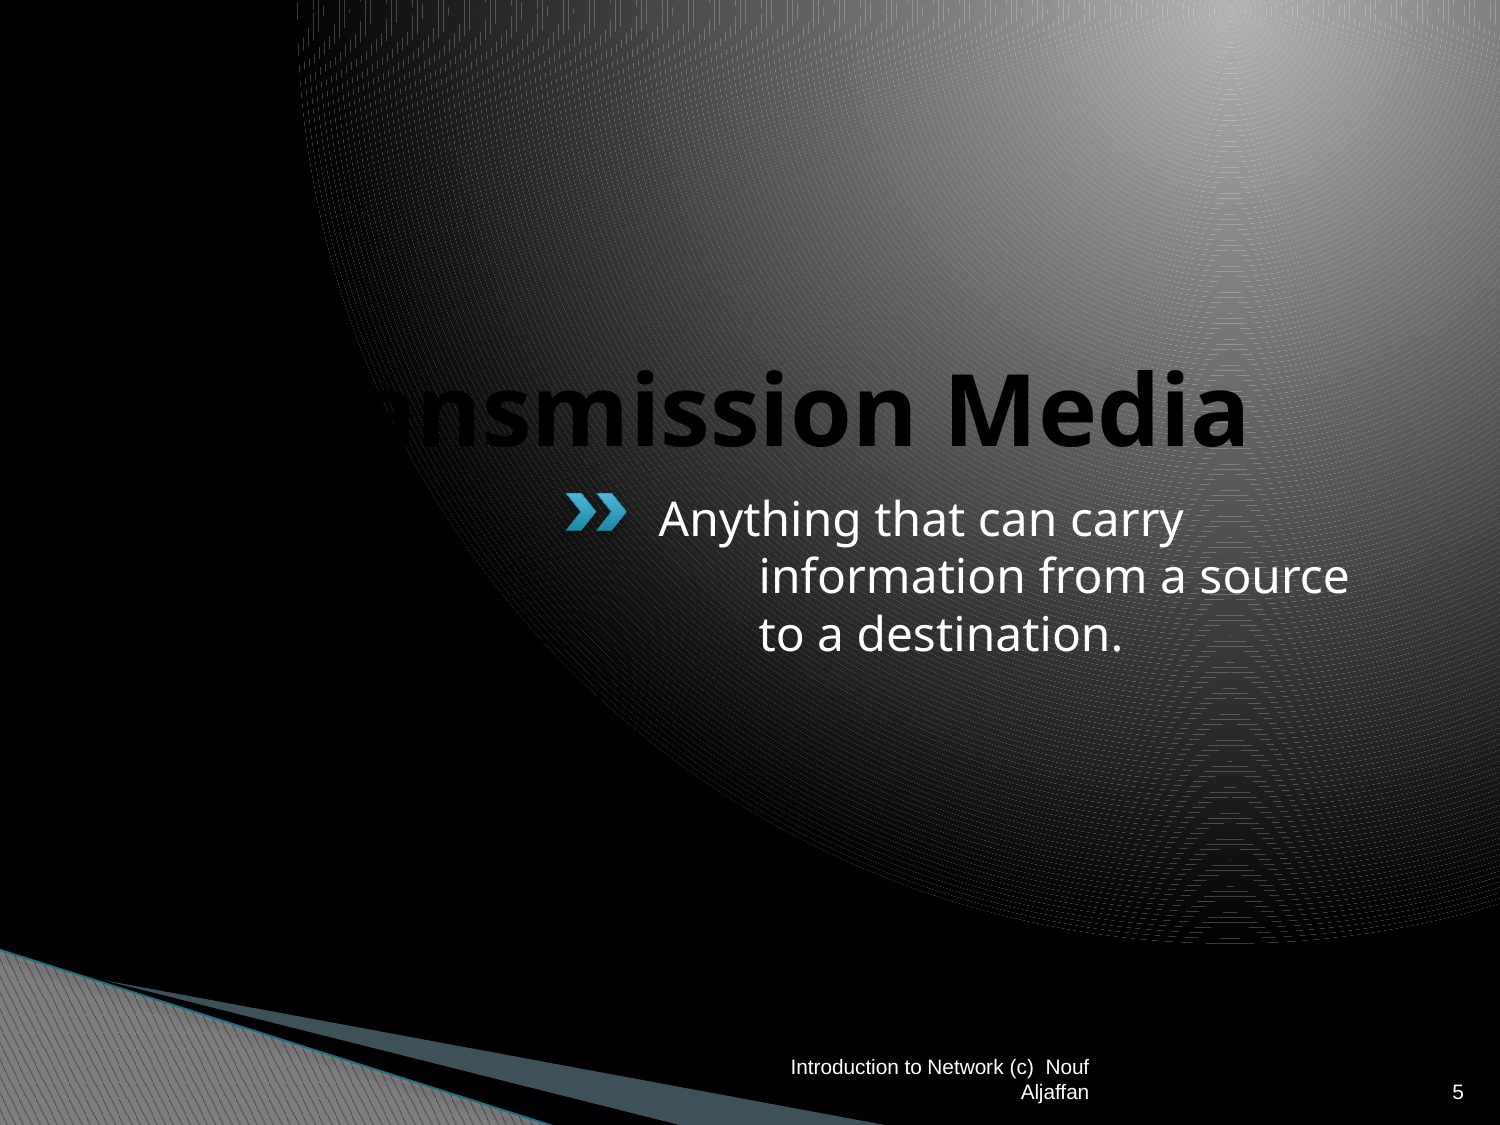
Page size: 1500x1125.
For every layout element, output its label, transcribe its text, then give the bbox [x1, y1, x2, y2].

slide_number 5 [1418, 1051, 1479, 1112]
list Anything that can carry information from a source to a destination. [643, 480, 1394, 720]
picture [0, 952, 543, 1125]
footer Introduction to Network (c) Nouf Aljaffan [718, 1051, 1105, 1112]
title Transmission Media [118, 173, 1394, 474]
